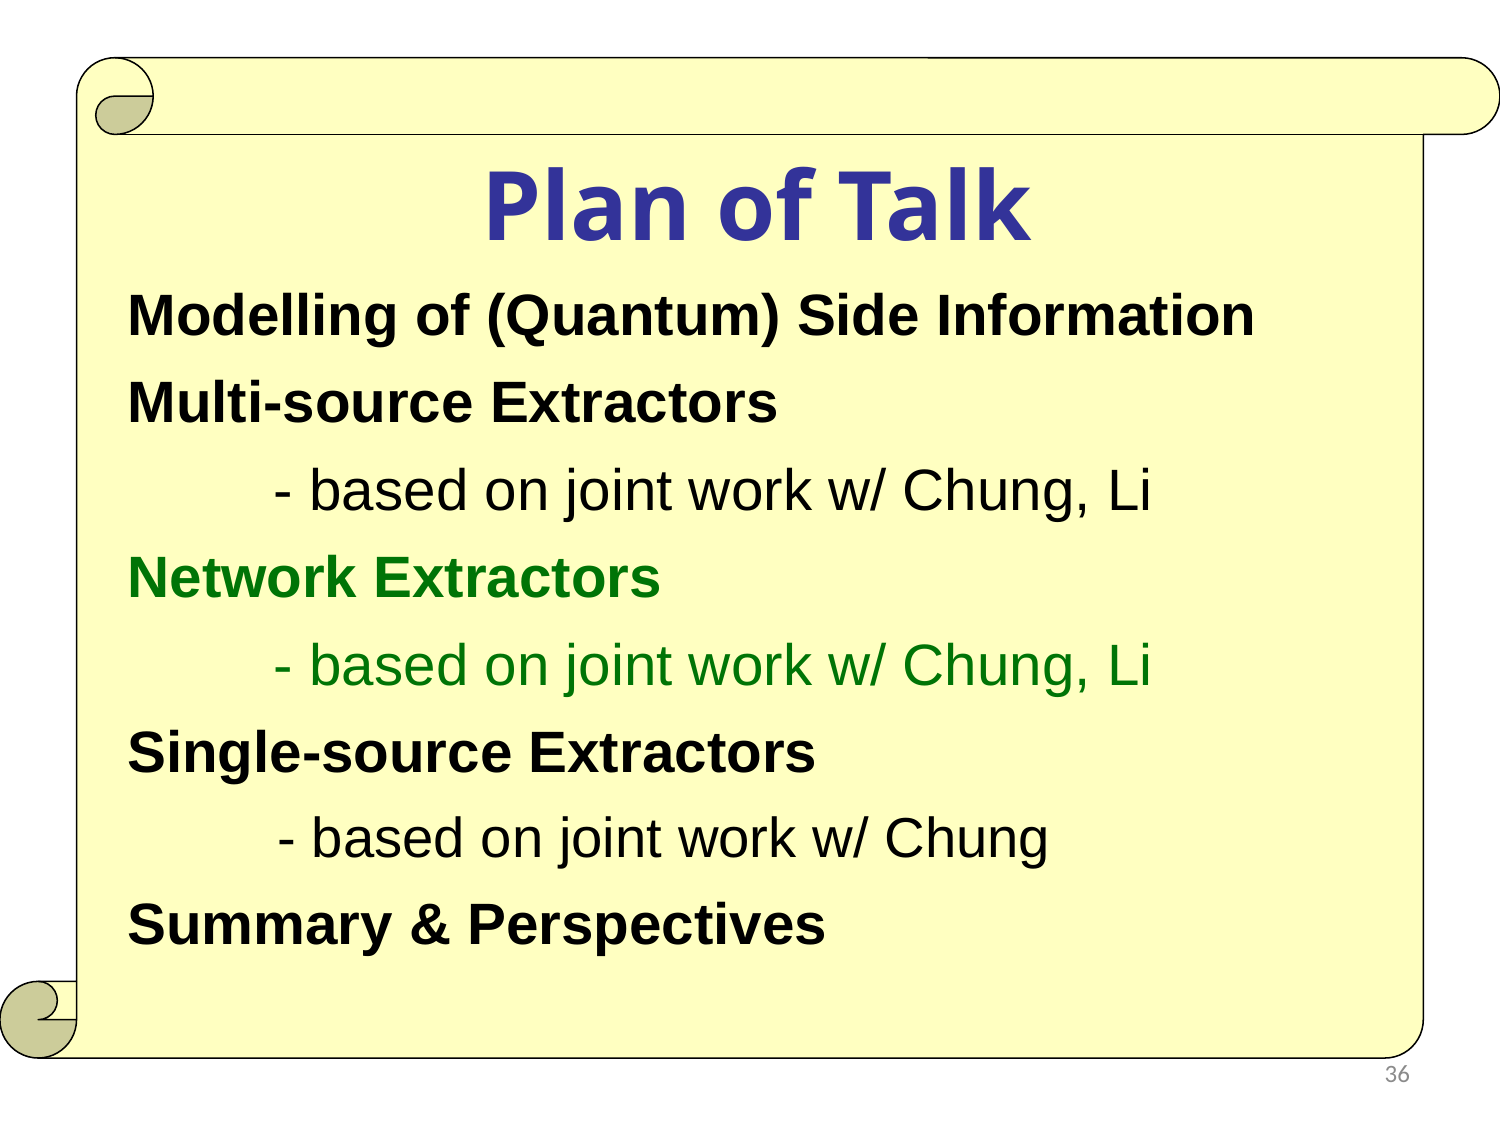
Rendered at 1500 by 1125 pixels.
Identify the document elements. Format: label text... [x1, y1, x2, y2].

text_box [0, 57, 1500, 1059]
slide_number 36 [1074, 1042, 1425, 1103]
text_box Plan of Talk Modelling of (Quantum) Side Information Multi-source Extractors - based on joint work w/ Chung, Li Network Extractors - based on joint work w/ Chung, Li Single-source Extractors - based on joint work w/ Chung Summary & Perspectives [112, 137, 1401, 964]
